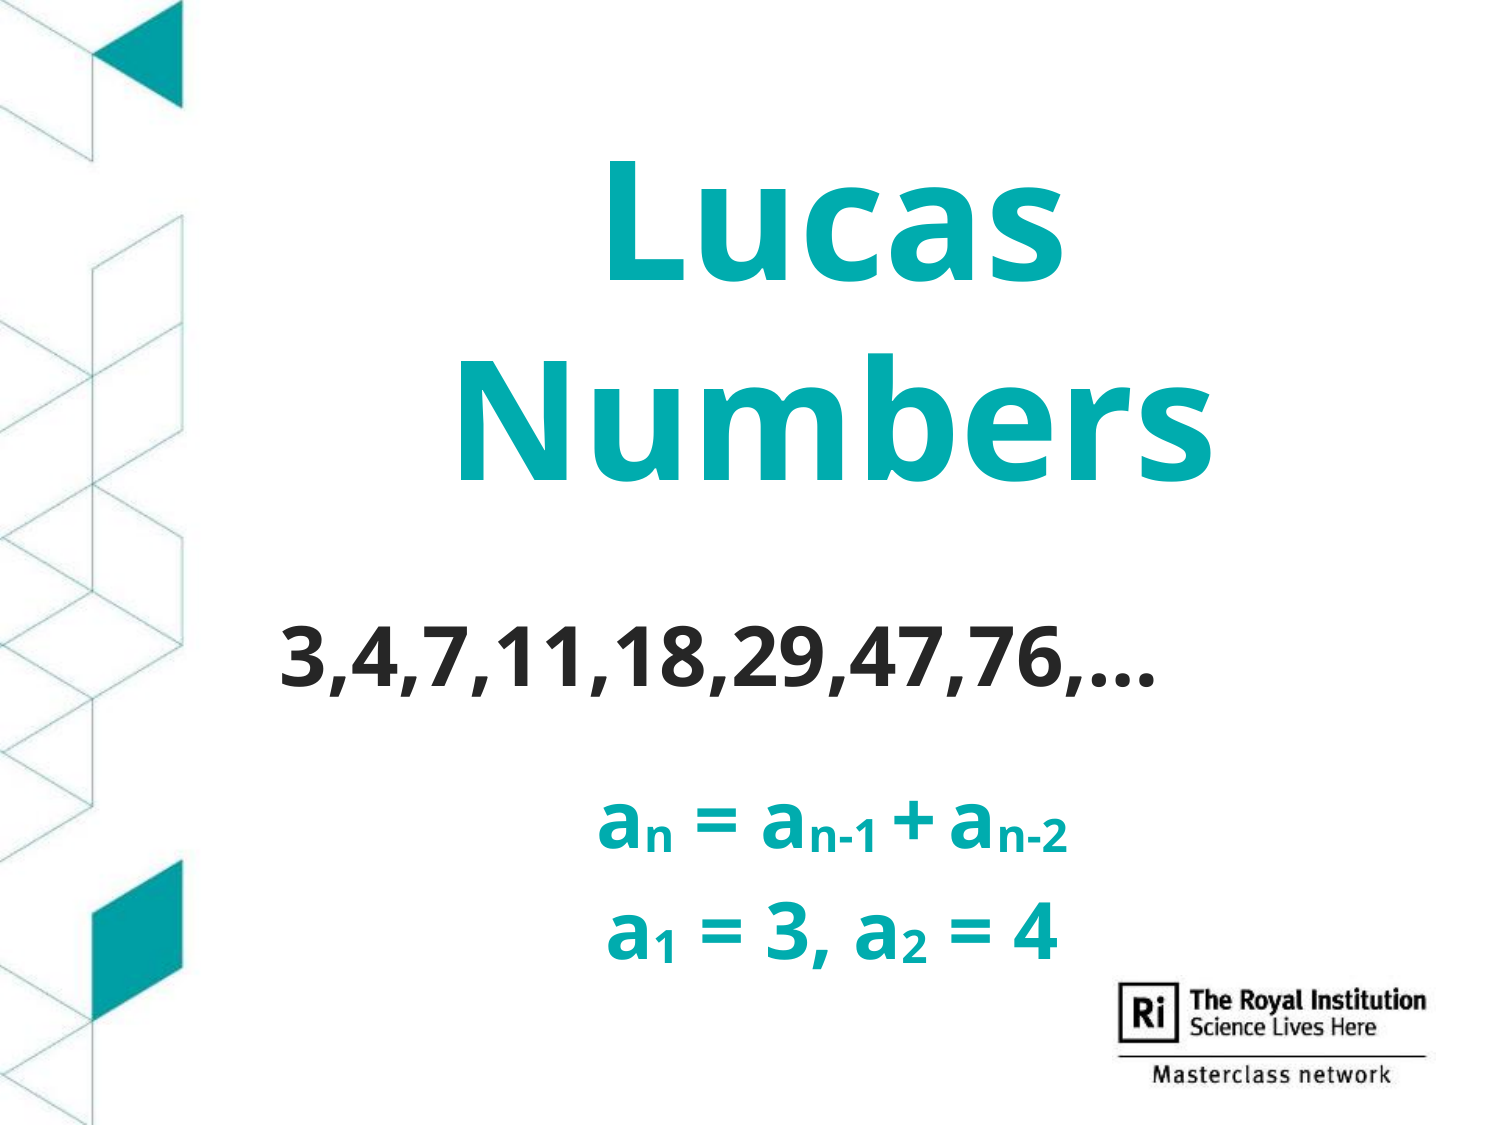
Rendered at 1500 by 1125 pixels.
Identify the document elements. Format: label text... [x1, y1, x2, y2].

text_box an = an-1 + an-2 [444, 761, 1220, 872]
text_box 3,4,7,11,18,29,47,76,… [272, 595, 1392, 711]
text_box Lucas Numbers [366, 106, 1298, 522]
picture [1112, 975, 1436, 1102]
picture [0, 0, 215, 1125]
text_box a1 = 3, a2 = 4 [444, 872, 1220, 983]
